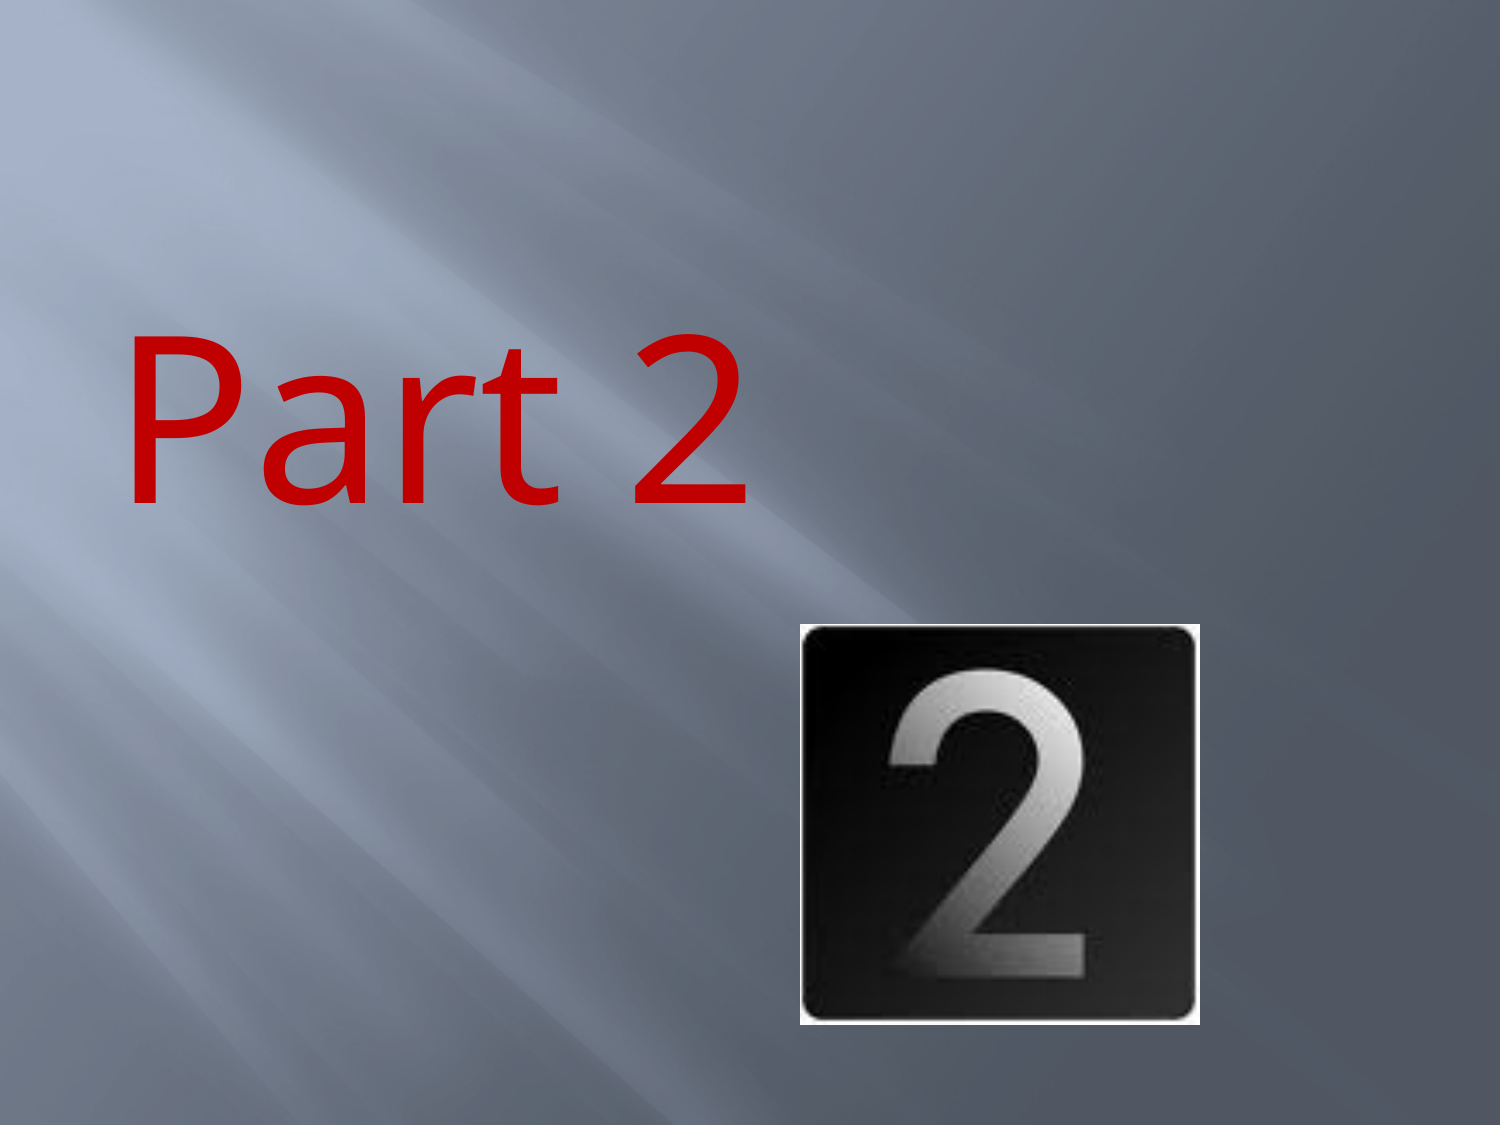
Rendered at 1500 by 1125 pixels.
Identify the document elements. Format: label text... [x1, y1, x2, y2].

list Part 2 [75, 262, 1425, 1035]
picture [799, 624, 1201, 1026]
